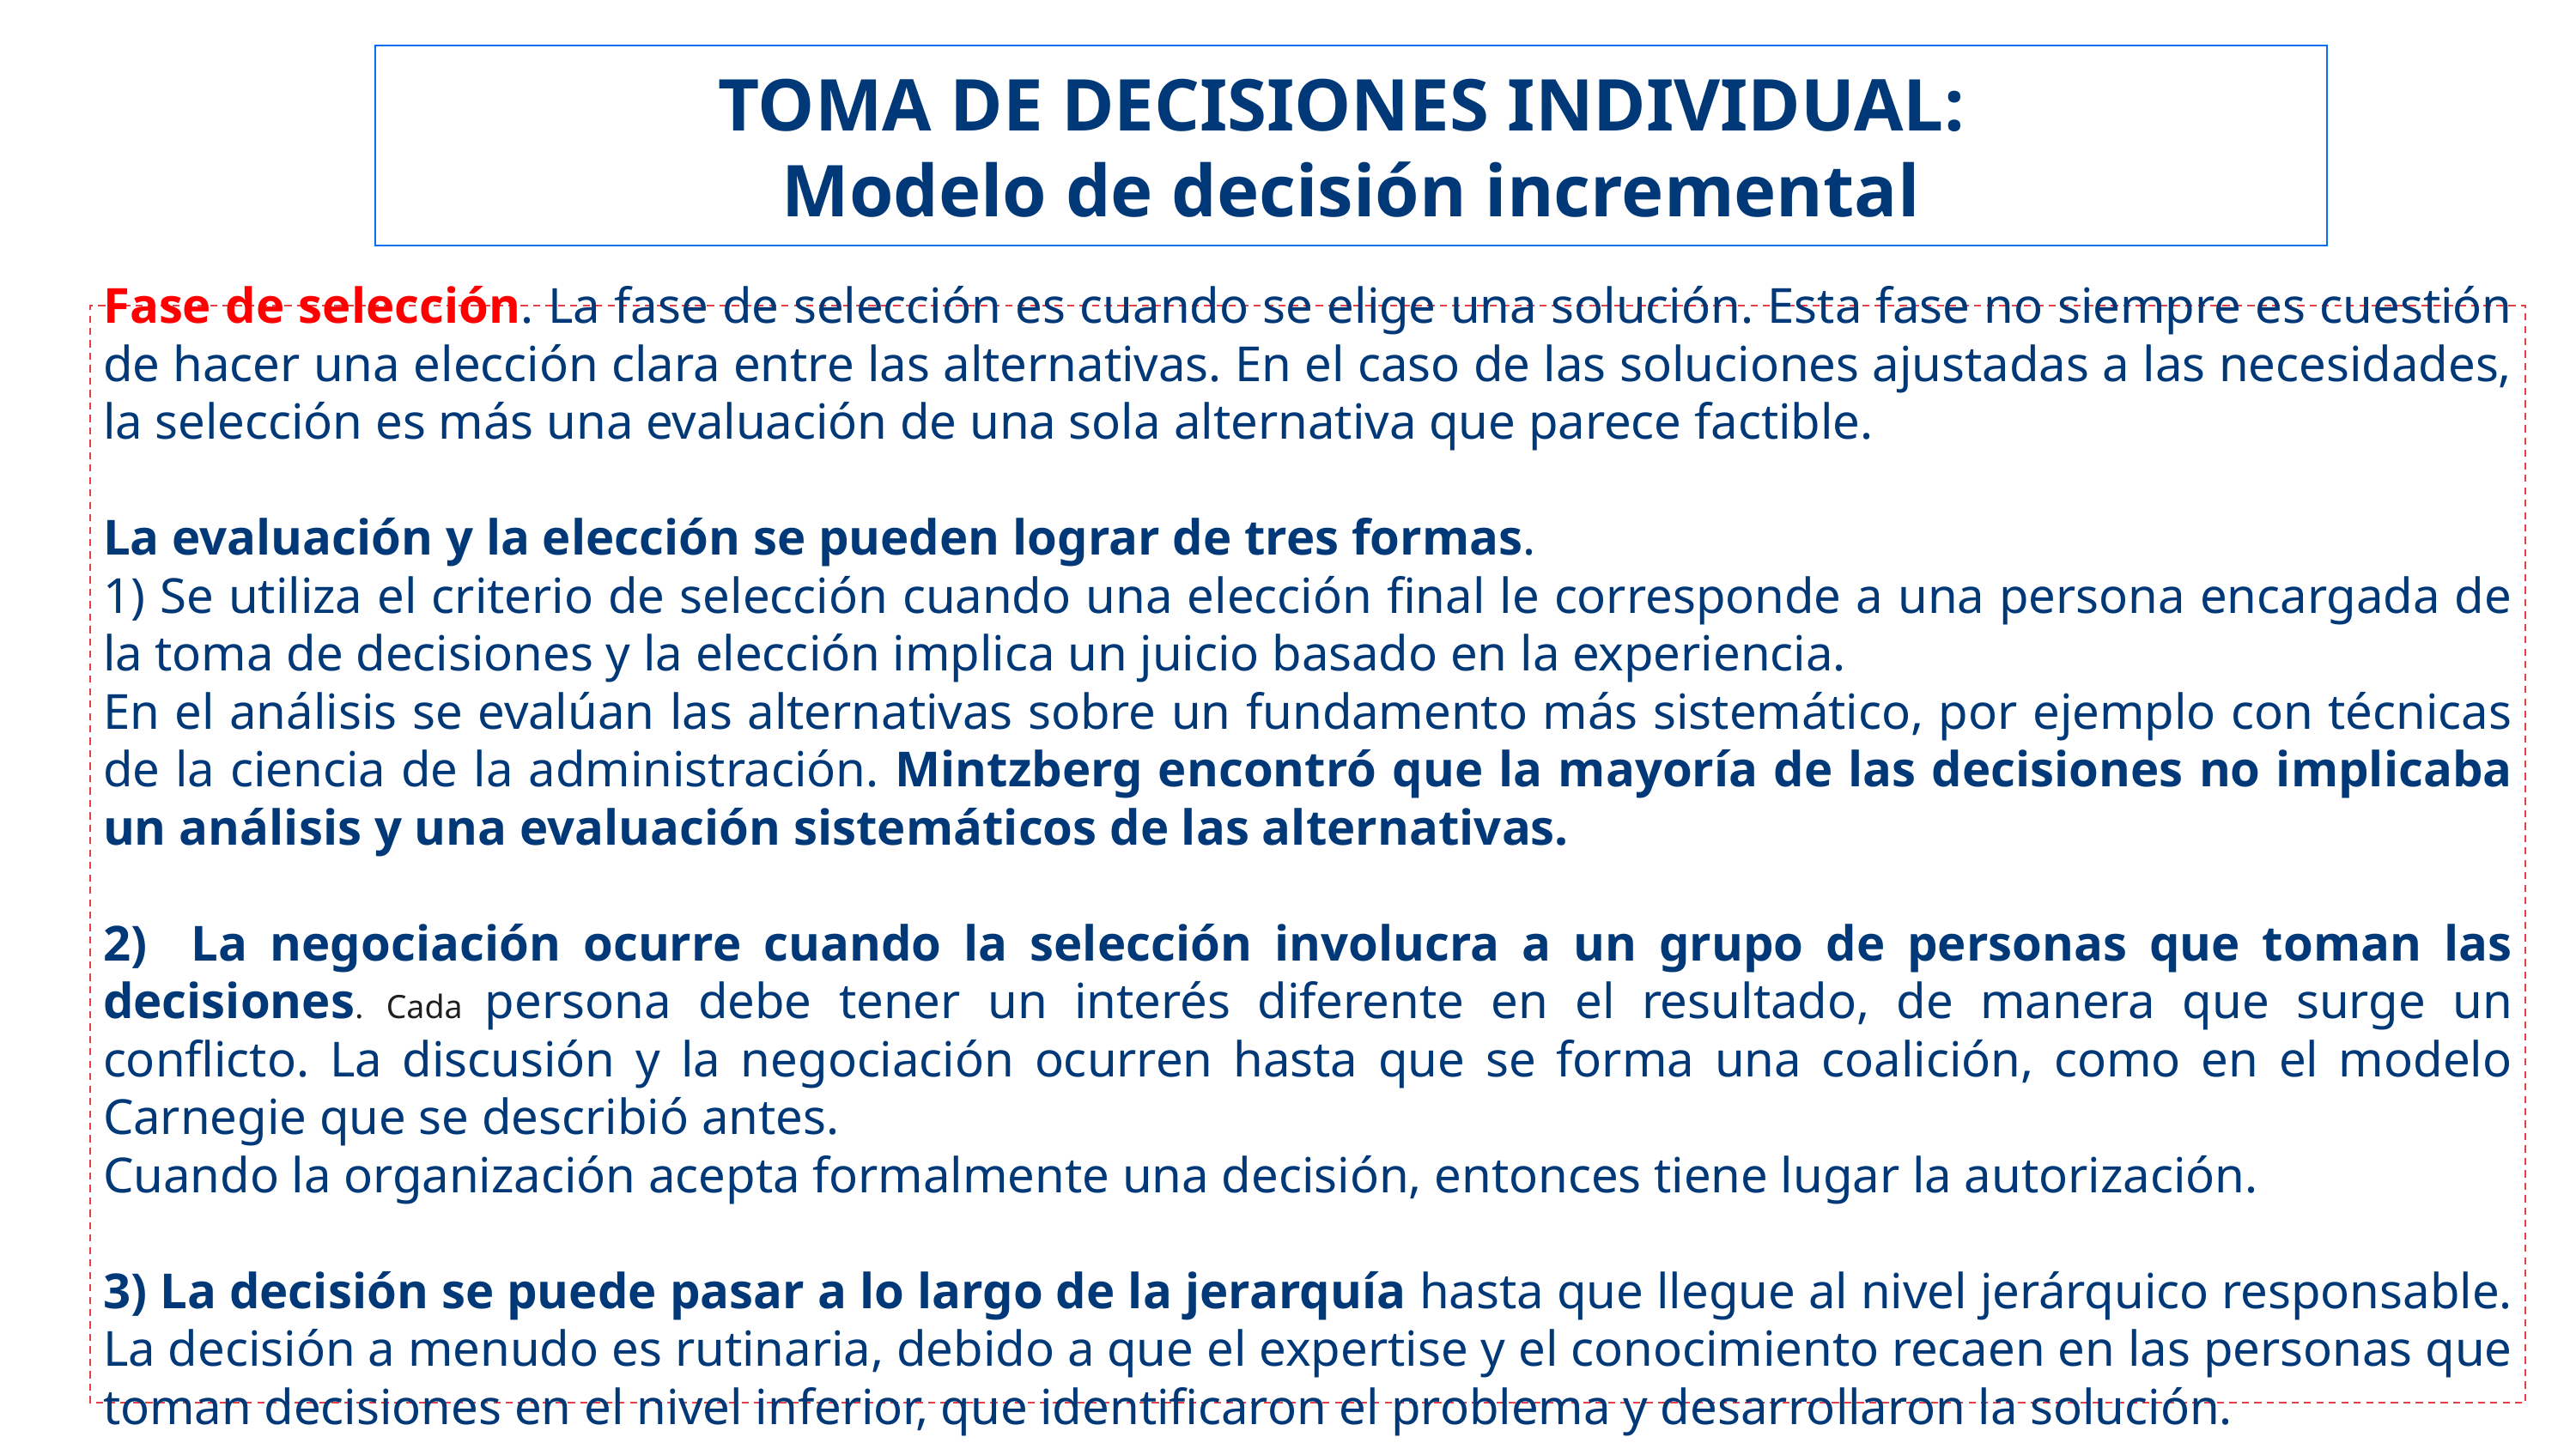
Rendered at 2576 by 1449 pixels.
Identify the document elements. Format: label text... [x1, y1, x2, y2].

text_box TOMA DE DECISIONES INDIVIDUAL: Modelo de decisión incremental [374, 45, 2328, 246]
text_box Fase de selección. La fase de selección es cuando se elige una solución. Esta fase no siempre es cuestión de hacer una elección clara entre las alternativas. En el caso de las soluciones ajustadas a las necesidades, la selección es más una evaluación de una sola alternativa que parece factible. La evaluación y la elección se pueden lograr de tres formas. 1) Se utiliza el criterio de selección cuando una elección final le corresponde a una persona encargada de la toma de decisiones y la elección implica un juicio basado en la experiencia. En el análisis se evalúan las alternativas sobre un fundamento más sistemático, por ejemplo con técnicas de la ciencia de la administración. Mintzberg encontró que la mayoría de las decisiones no implicaba un análisis y una evaluación sistemáticos de las alternativas. 2) La negociación ocurre cuando la selección involucra a un grupo de personas que toman las decisiones. Cada persona debe tener un interés diferente en el resultado, de manera que surge un conflicto. La discusión y la negociación ocurren hasta que se forma una coalición, como en el modelo Carnegie que se describió antes. Cuando la organización acepta formalmente una decisión, entonces tiene lugar la autorización. 3) La decisión se puede pasar a lo largo de la jerarquía hasta que llegue al nivel jerárquico responsable. La decisión a menudo es rutinaria, debido a que el expertise y el conocimiento recaen en las personas que toman decisiones en el nivel inferior, que identificaron el problema y desarrollaron la solución. [90, 306, 2526, 1404]
